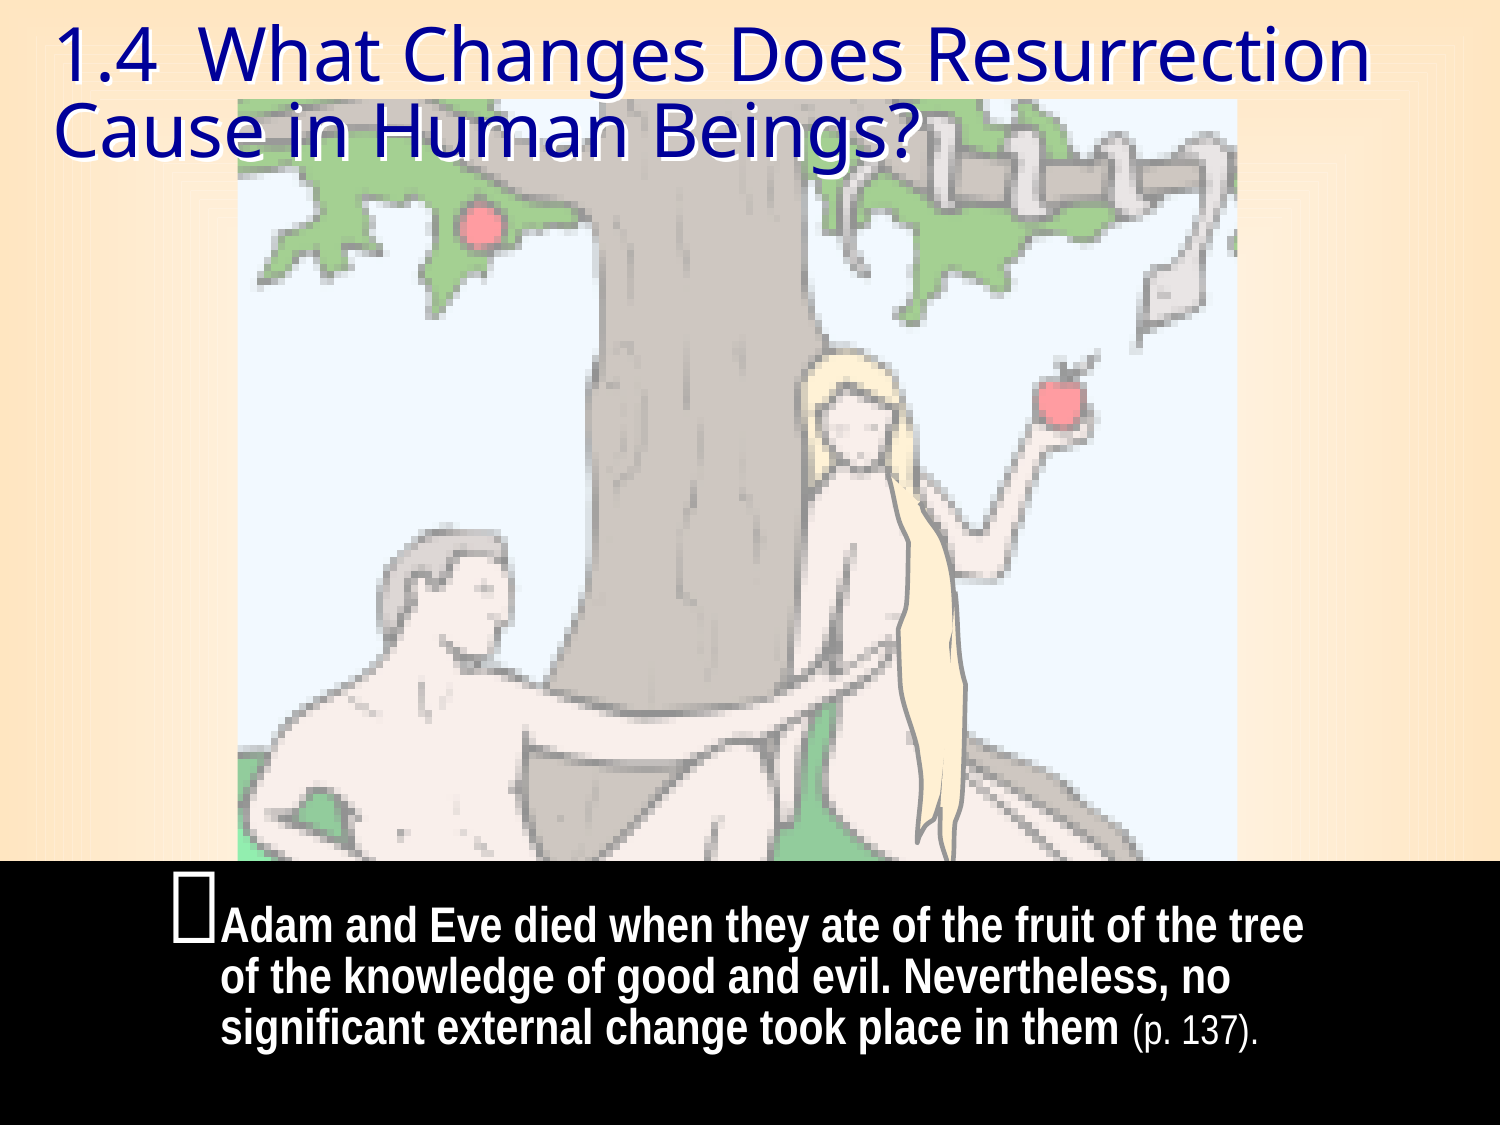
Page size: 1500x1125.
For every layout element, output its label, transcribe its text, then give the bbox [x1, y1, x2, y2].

text_box 1.4 What Changes Does Resurrection Cause in Human Beings? [37, 12, 1500, 181]
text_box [149, 887, 1326, 1063]
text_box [237, 99, 1238, 886]
text_box [0, 861, 1500, 1124]
